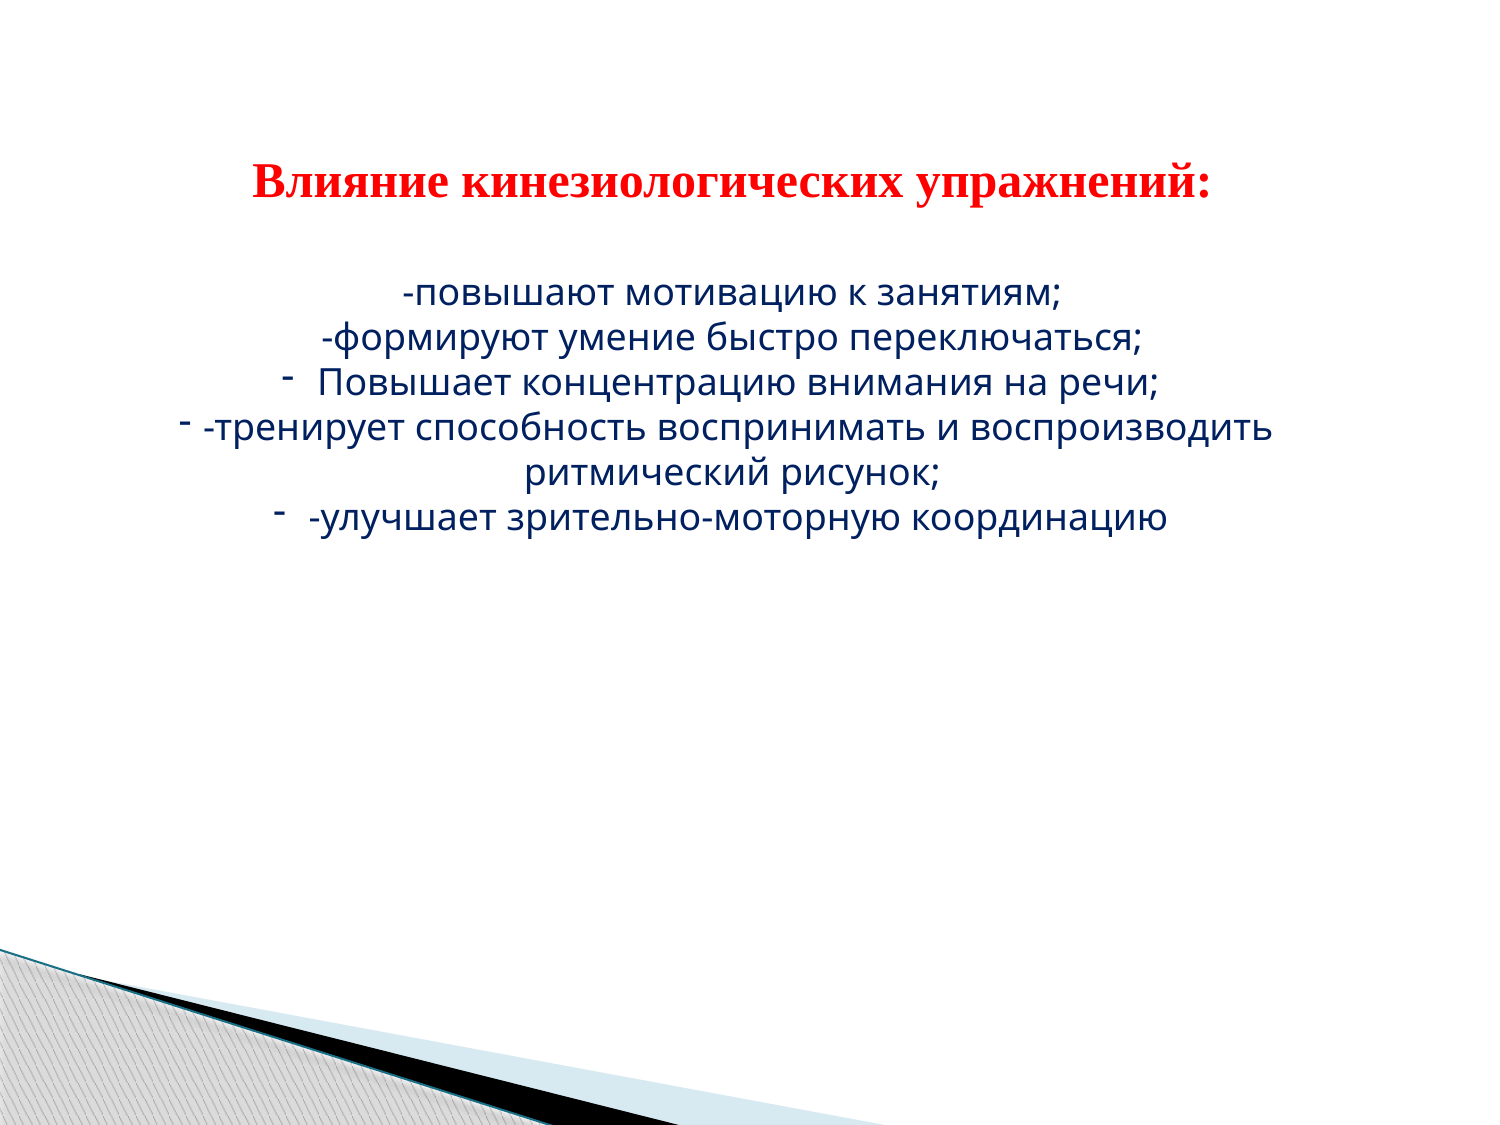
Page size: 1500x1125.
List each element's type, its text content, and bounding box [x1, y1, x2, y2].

text_box Влияние кинезиологических упражнений: -повышают мотивацию к занятиям; -формируют умение быстро переключаться; Повышает концентрацию внимания на речи; -тренирует способность воспринимать и воспроизводить ритмический рисунок; -улучшает зрительно-моторную координацию [164, 140, 1301, 546]
